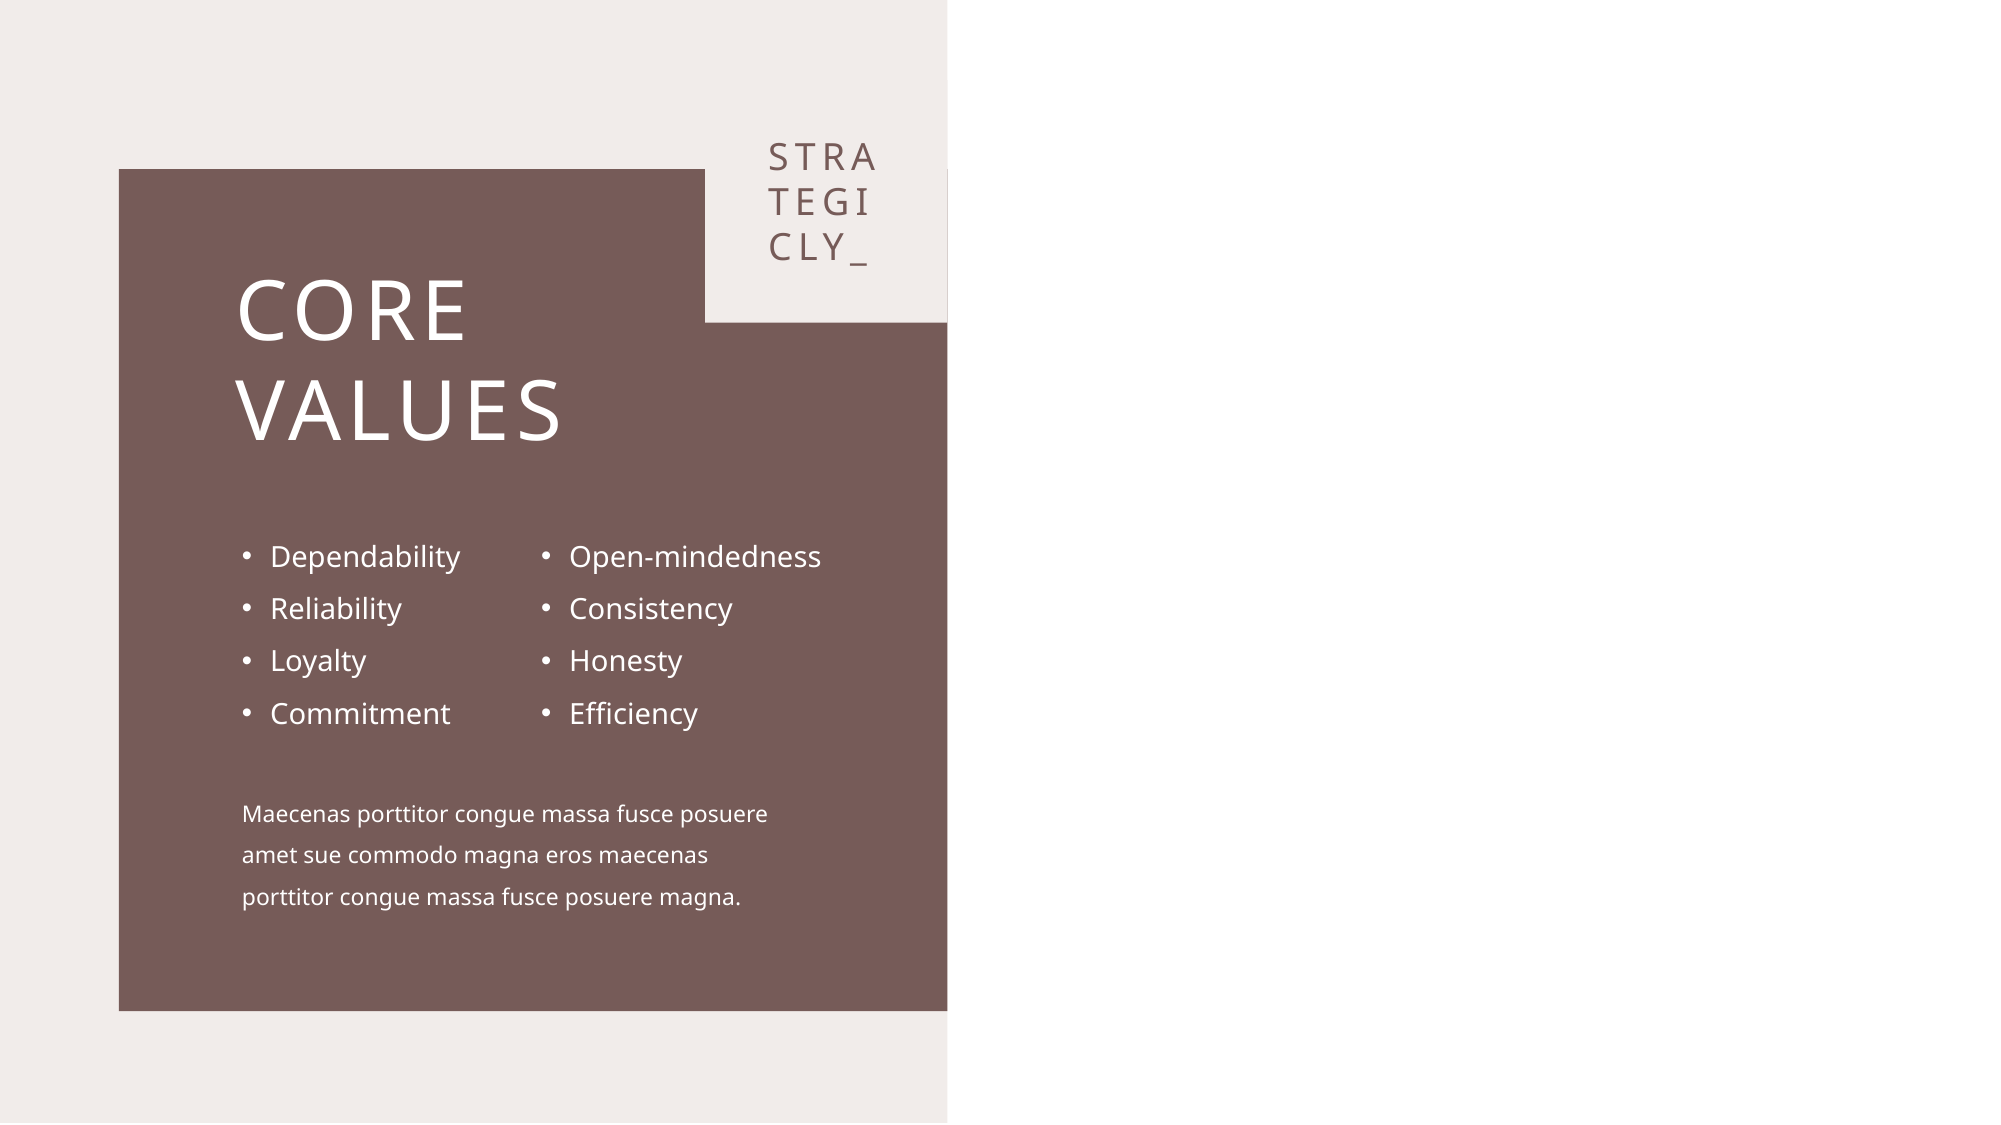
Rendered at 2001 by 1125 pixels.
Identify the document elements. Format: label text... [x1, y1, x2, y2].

text_box STRATEGICLY_ [753, 125, 899, 168]
picture [119, 168, 2000, 1012]
text_box [704, 79, 948, 168]
